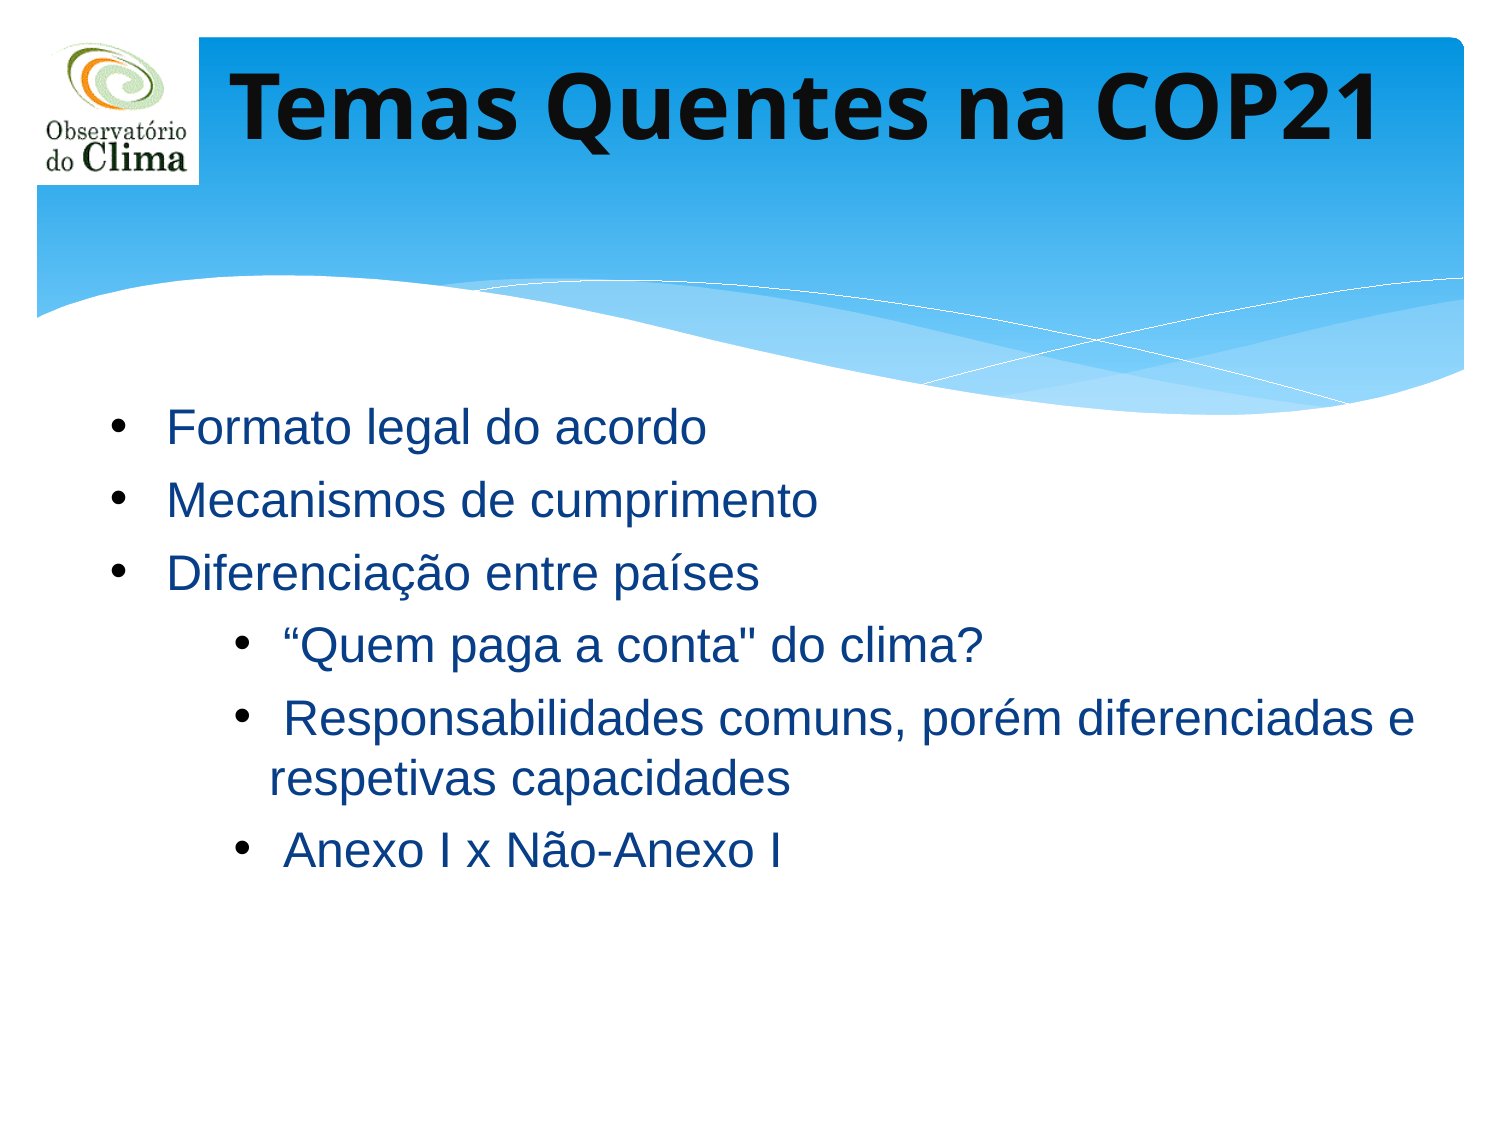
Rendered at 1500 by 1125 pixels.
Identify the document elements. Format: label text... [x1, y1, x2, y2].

text_box Temas Quentes na COP21 [154, 40, 1461, 197]
picture [35, 35, 200, 186]
text_box Formato legal do acordo Mecanismos de cumprimento Diferenciação entre países “Quem paga a conta" do clima? Responsabilidades comuns, porém diferenciadas e respetivas capacidades Anexo I x Não-Anexo I [29, 387, 1500, 1125]
